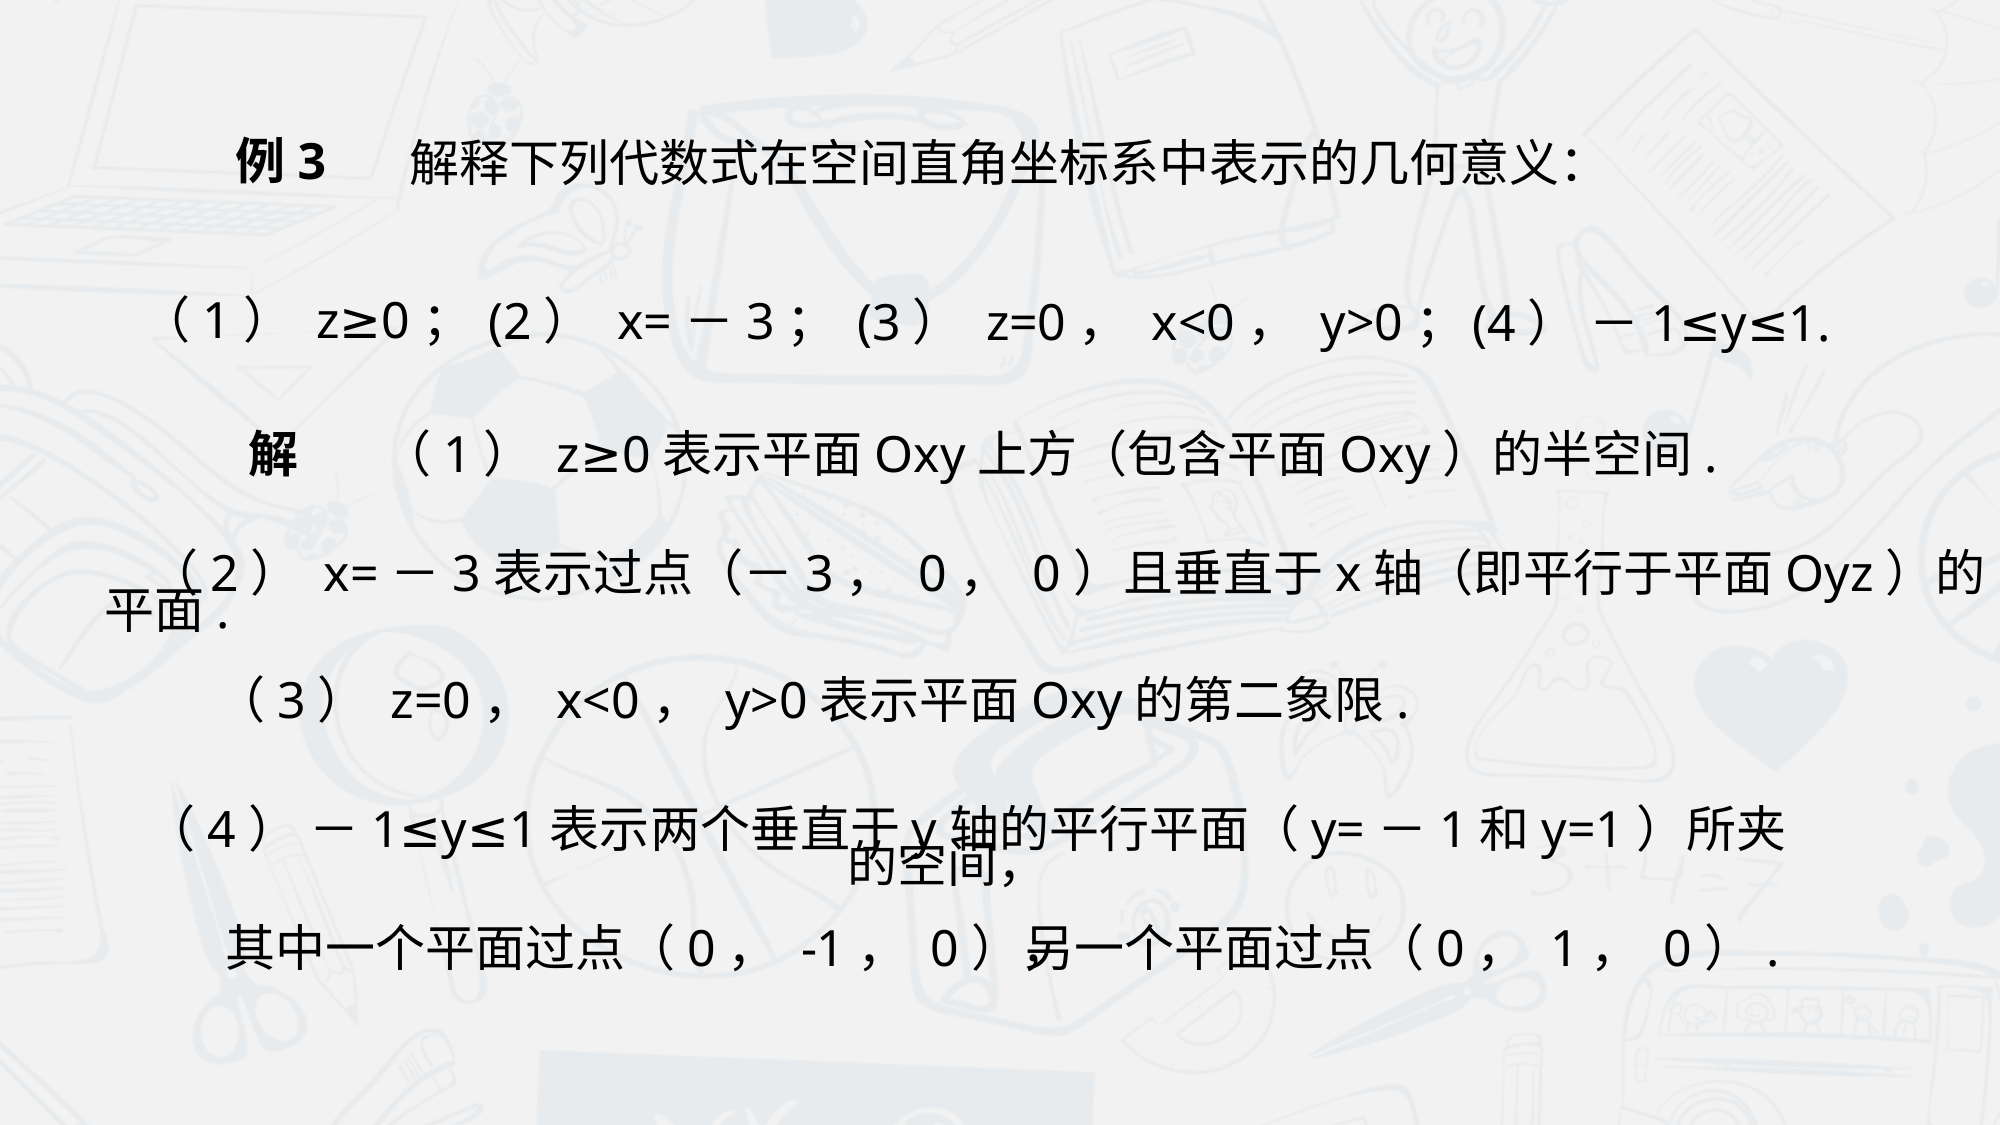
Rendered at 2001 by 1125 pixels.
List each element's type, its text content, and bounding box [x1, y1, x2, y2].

text_box (2） x=－3； [0, 307, 793, 357]
text_box 解 [0, 437, 322, 490]
text_box （1） z≥0表示平面Oxy上方（包含平面Oxy）的半空间. [322, 437, 1918, 490]
text_box （4） －1≤y≤1表示两个垂直于y轴的平行平面（y=－1和y=1）所夹的空间， [89, 815, 1806, 900]
text_box （2） x=－3表示过点（－3， 0， 0）且垂直于x轴（即平行于平面Oyz）的平面. [89, 555, 2000, 647]
text_box (3） z=0， x<0， y>0； [350, 308, 793, 358]
text_box 其中一个平面过点（0， -1， 0）， [0, 934, 525, 984]
text_box 解释下列代数式在空间直角坐标系中表示的几何意义： [350, 146, 1946, 199]
text_box 另一个平面过点（0， 1， 0）. [525, 934, 2000, 984]
text_box （3） z=0， x<0， y>0表示平面Oxy的第二象限. [0, 686, 1652, 736]
text_box (4） －1≤y≤1. [793, 306, 2000, 359]
text_box （1） z≥0； [0, 303, 1148, 307]
text_box 例3 [0, 144, 941, 197]
